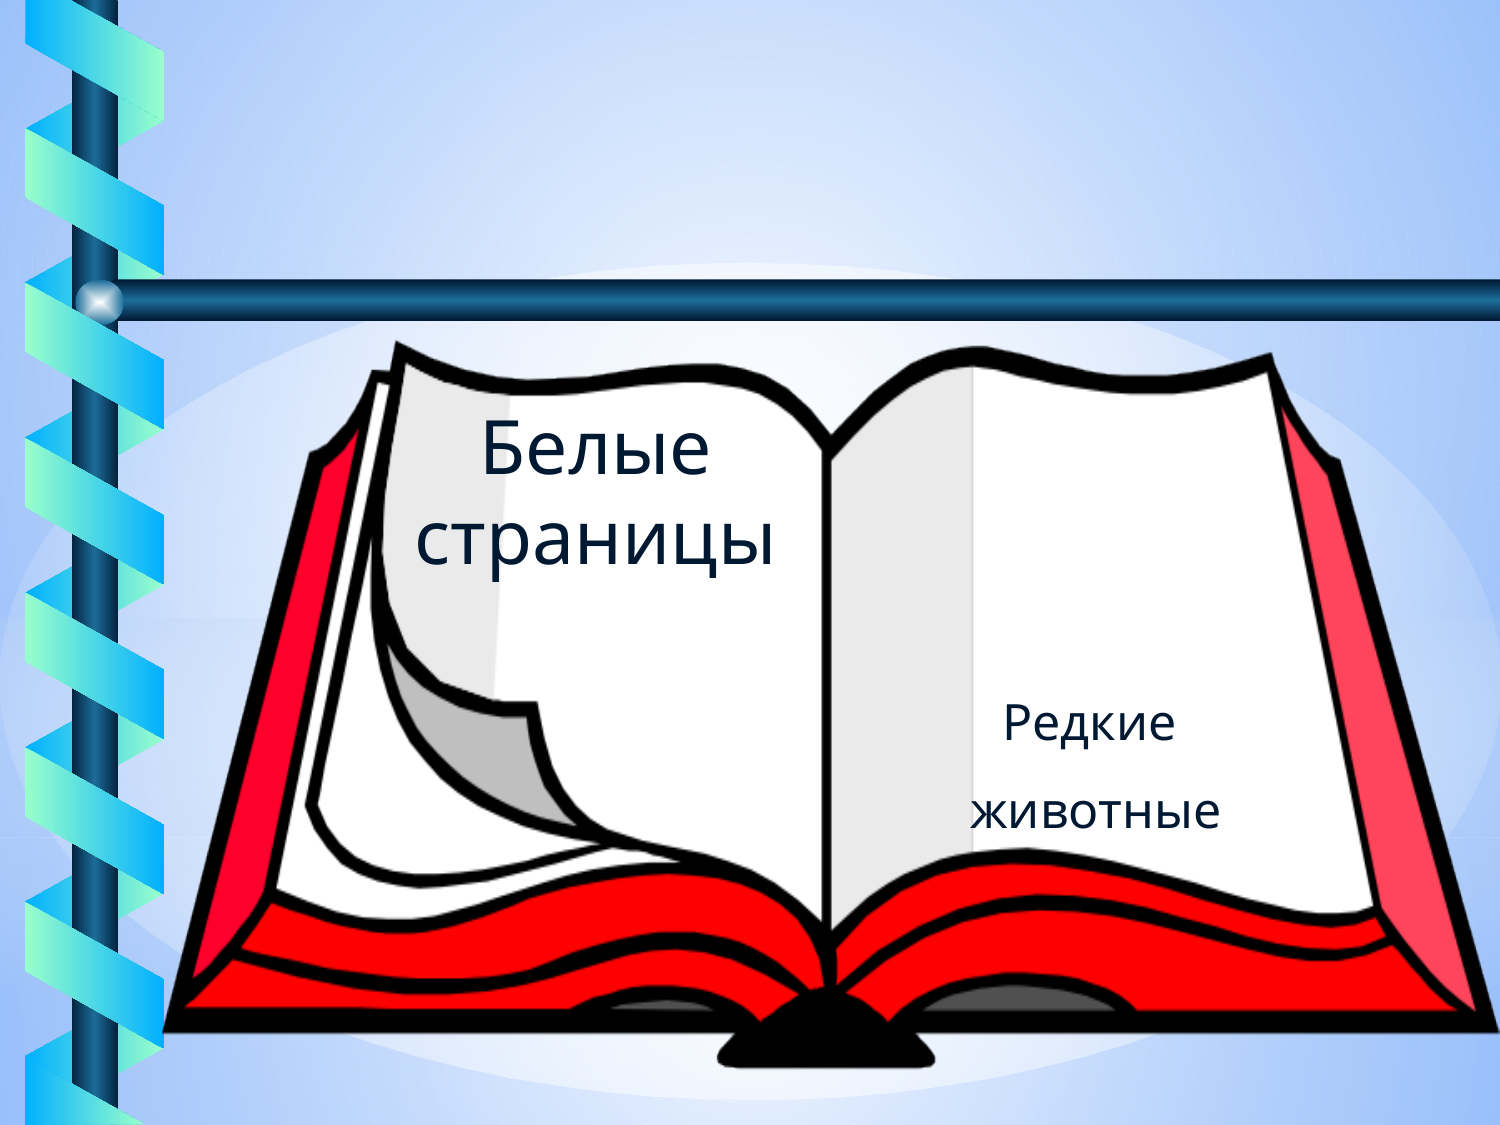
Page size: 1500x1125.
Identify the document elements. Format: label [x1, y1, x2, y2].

text_box [24, 0, 165, 1125]
picture [162, 274, 1500, 1076]
